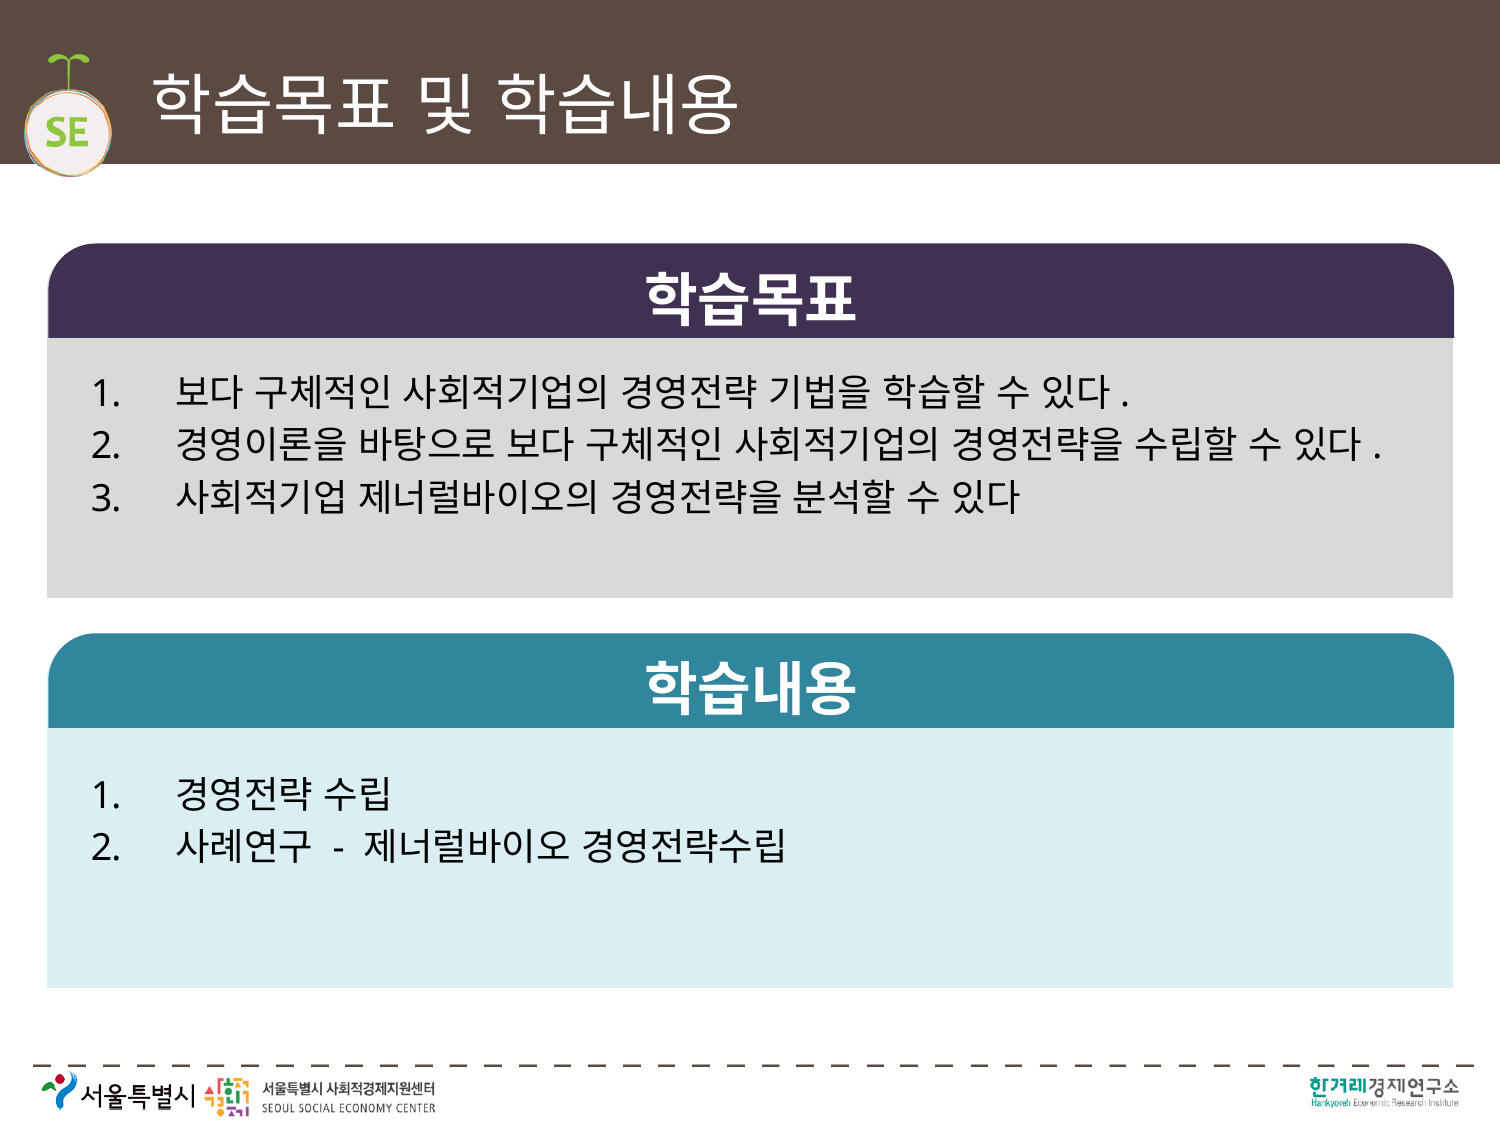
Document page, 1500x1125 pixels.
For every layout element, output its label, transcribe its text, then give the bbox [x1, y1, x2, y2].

text_box 학습목표 [46, 241, 1457, 341]
picture [0, 0, 1500, 1125]
text_box [45, 268, 1455, 601]
title 학습목표 및 학습내용 [135, 45, 1463, 161]
text_box [45, 656, 1455, 990]
text_box 학습내용 [46, 631, 1457, 730]
text_box 보다 구체적인 사회적기업의 경영전략 기법을 학습할 수 있다. 경영이론을 바탕으로 보다 구체적인 사회적기업의 경영전략을 수립할 수 있다. 사회적기업 제너럴바이오의 경영전략을 분석할 수 있다 [76, 361, 1427, 563]
text_box 경영전략 수립 사례연구 - 제너럴바이오 경영전략수립 [76, 763, 1427, 953]
